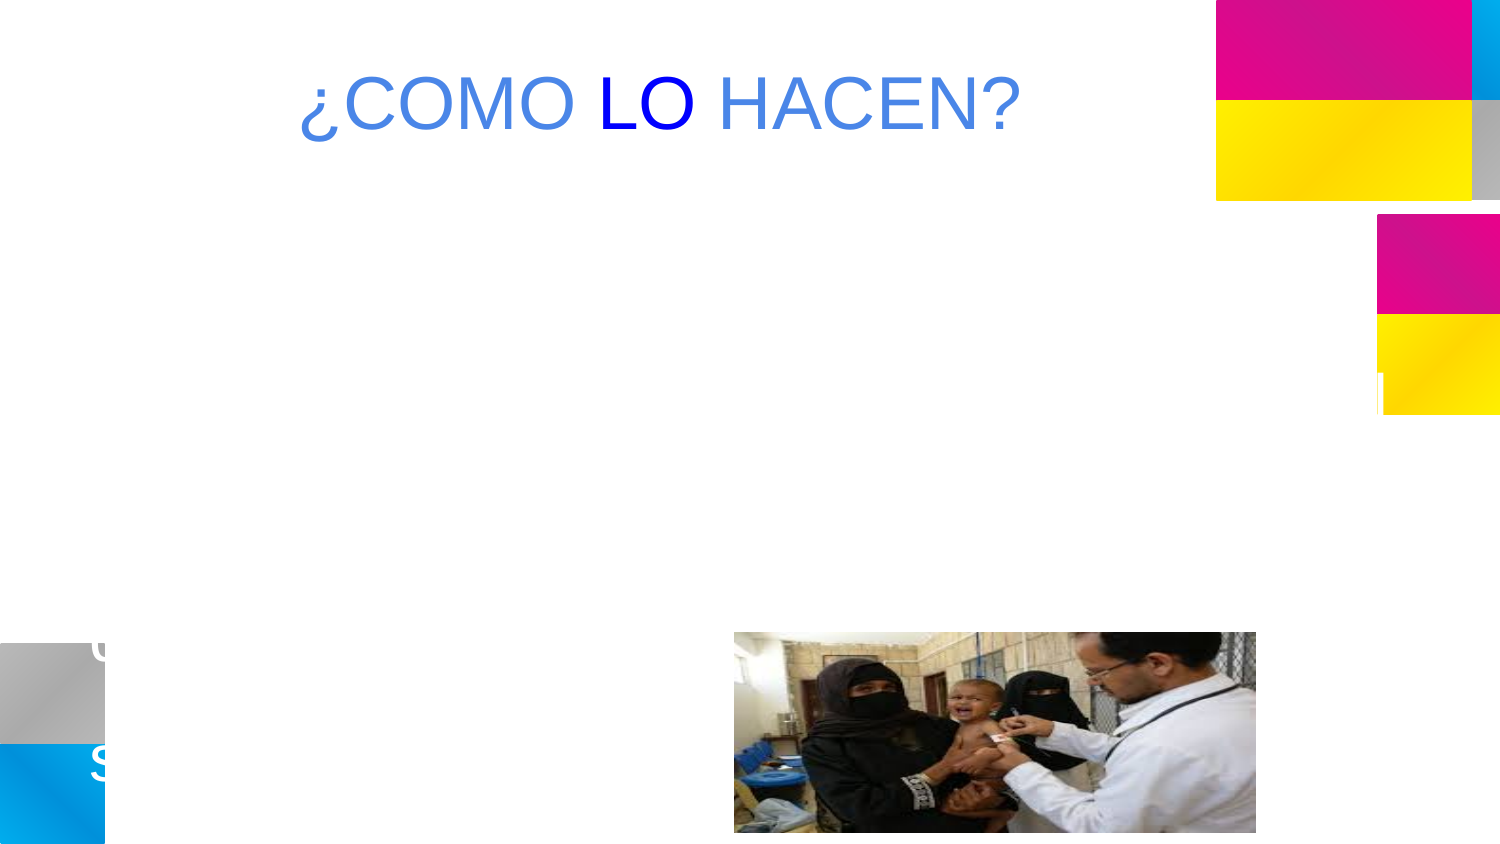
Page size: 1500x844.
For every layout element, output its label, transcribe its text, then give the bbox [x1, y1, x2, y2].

text_box ¿COMO LO HACEN? [178, 19, 1308, 160]
text_box Médicos sin fronteras trabaja con gran sentido de responsabilidad de adaptación al entorno cambiante,en el que (M.S.F) desarrolla su actividad ,así trabaja médicos sin fronteras. [75, 196, 1425, 793]
picture [734, 631, 1256, 833]
